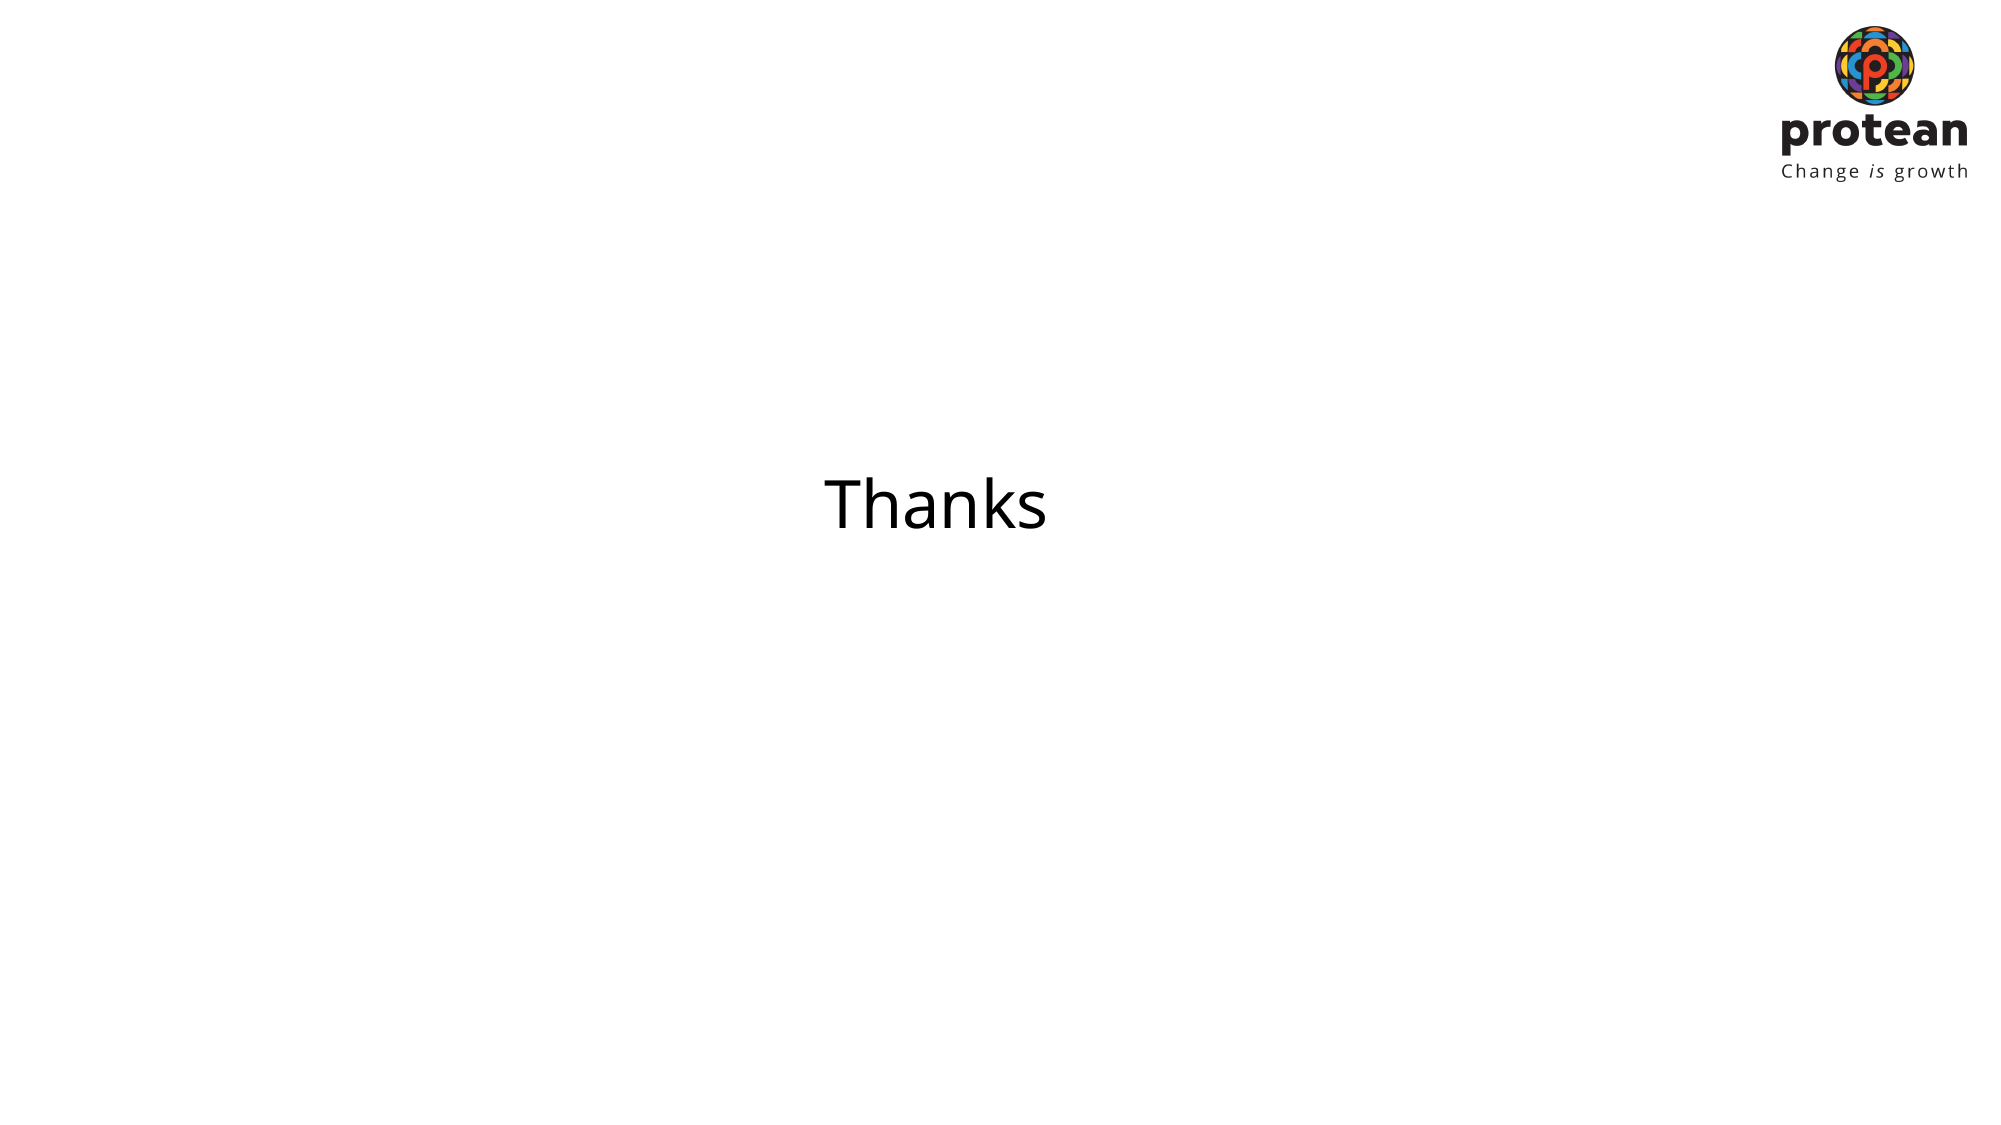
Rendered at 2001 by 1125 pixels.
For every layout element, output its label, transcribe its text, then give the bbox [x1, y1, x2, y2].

text_box Thanks [383, 454, 1490, 549]
picture [1782, 26, 1967, 182]
